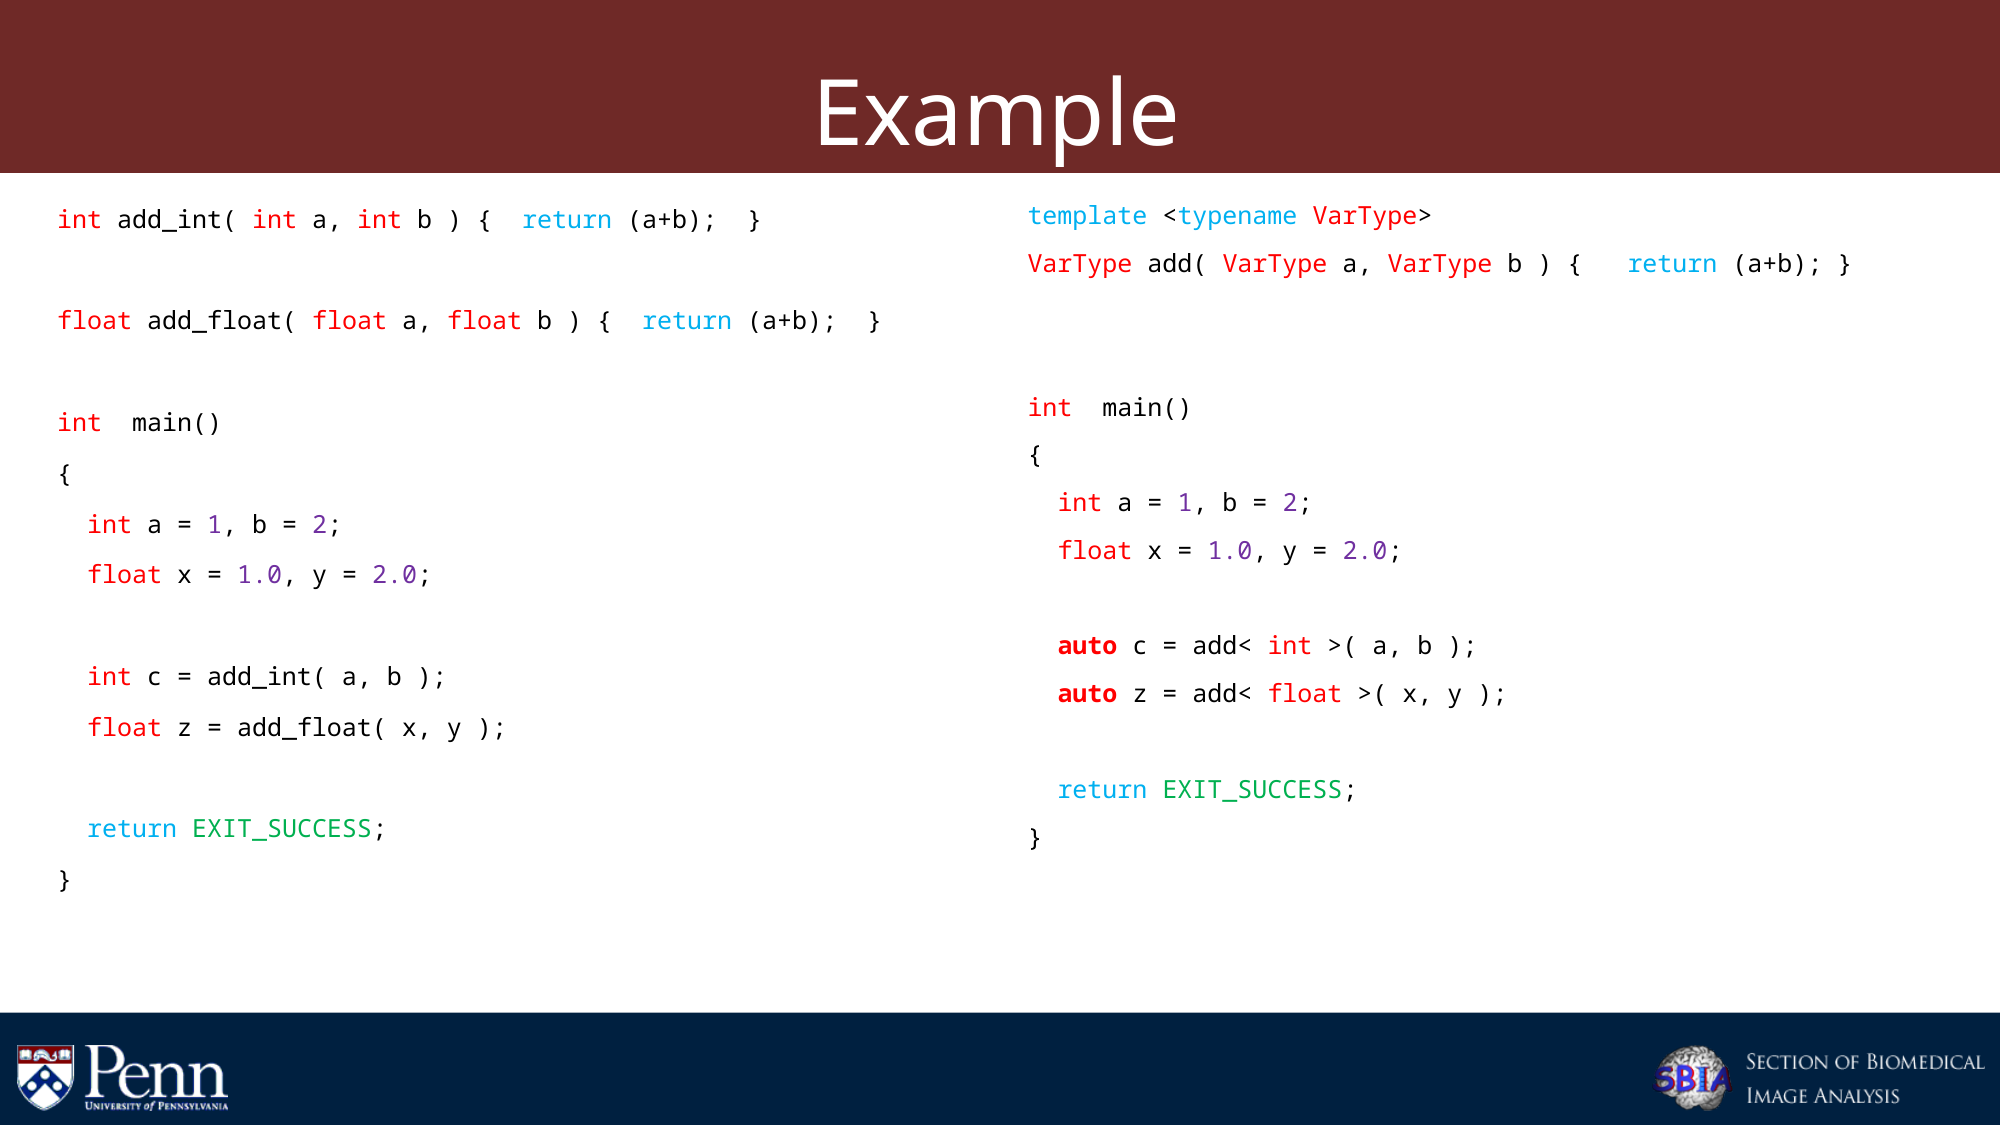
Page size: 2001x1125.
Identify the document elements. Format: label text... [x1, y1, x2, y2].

list template <typename VarType> VarType add( VarType a, VarType b ) { return (a+b); } int main() { int a = 1, b = 2; float x = 1.0, y = 2.0; auto c = add< int >( a, b ); auto z = add< float >( x, y ); return EXIT_SUCCESS; } [1012, 195, 1952, 1014]
picture [17, 1045, 228, 1111]
list int add_int( int a, int b ) { return (a+b); } float add_float( float a, float b ) { return (a+b); } int main() { int a = 1, b = 2; float x = 1.0, y = 2.0; int c = add_int( a, b ); float z = add_float( x, y ); return EXIT_SUCCESS; } [42, 195, 988, 1014]
picture [1652, 1044, 1985, 1112]
title Example [42, 0, 1952, 173]
